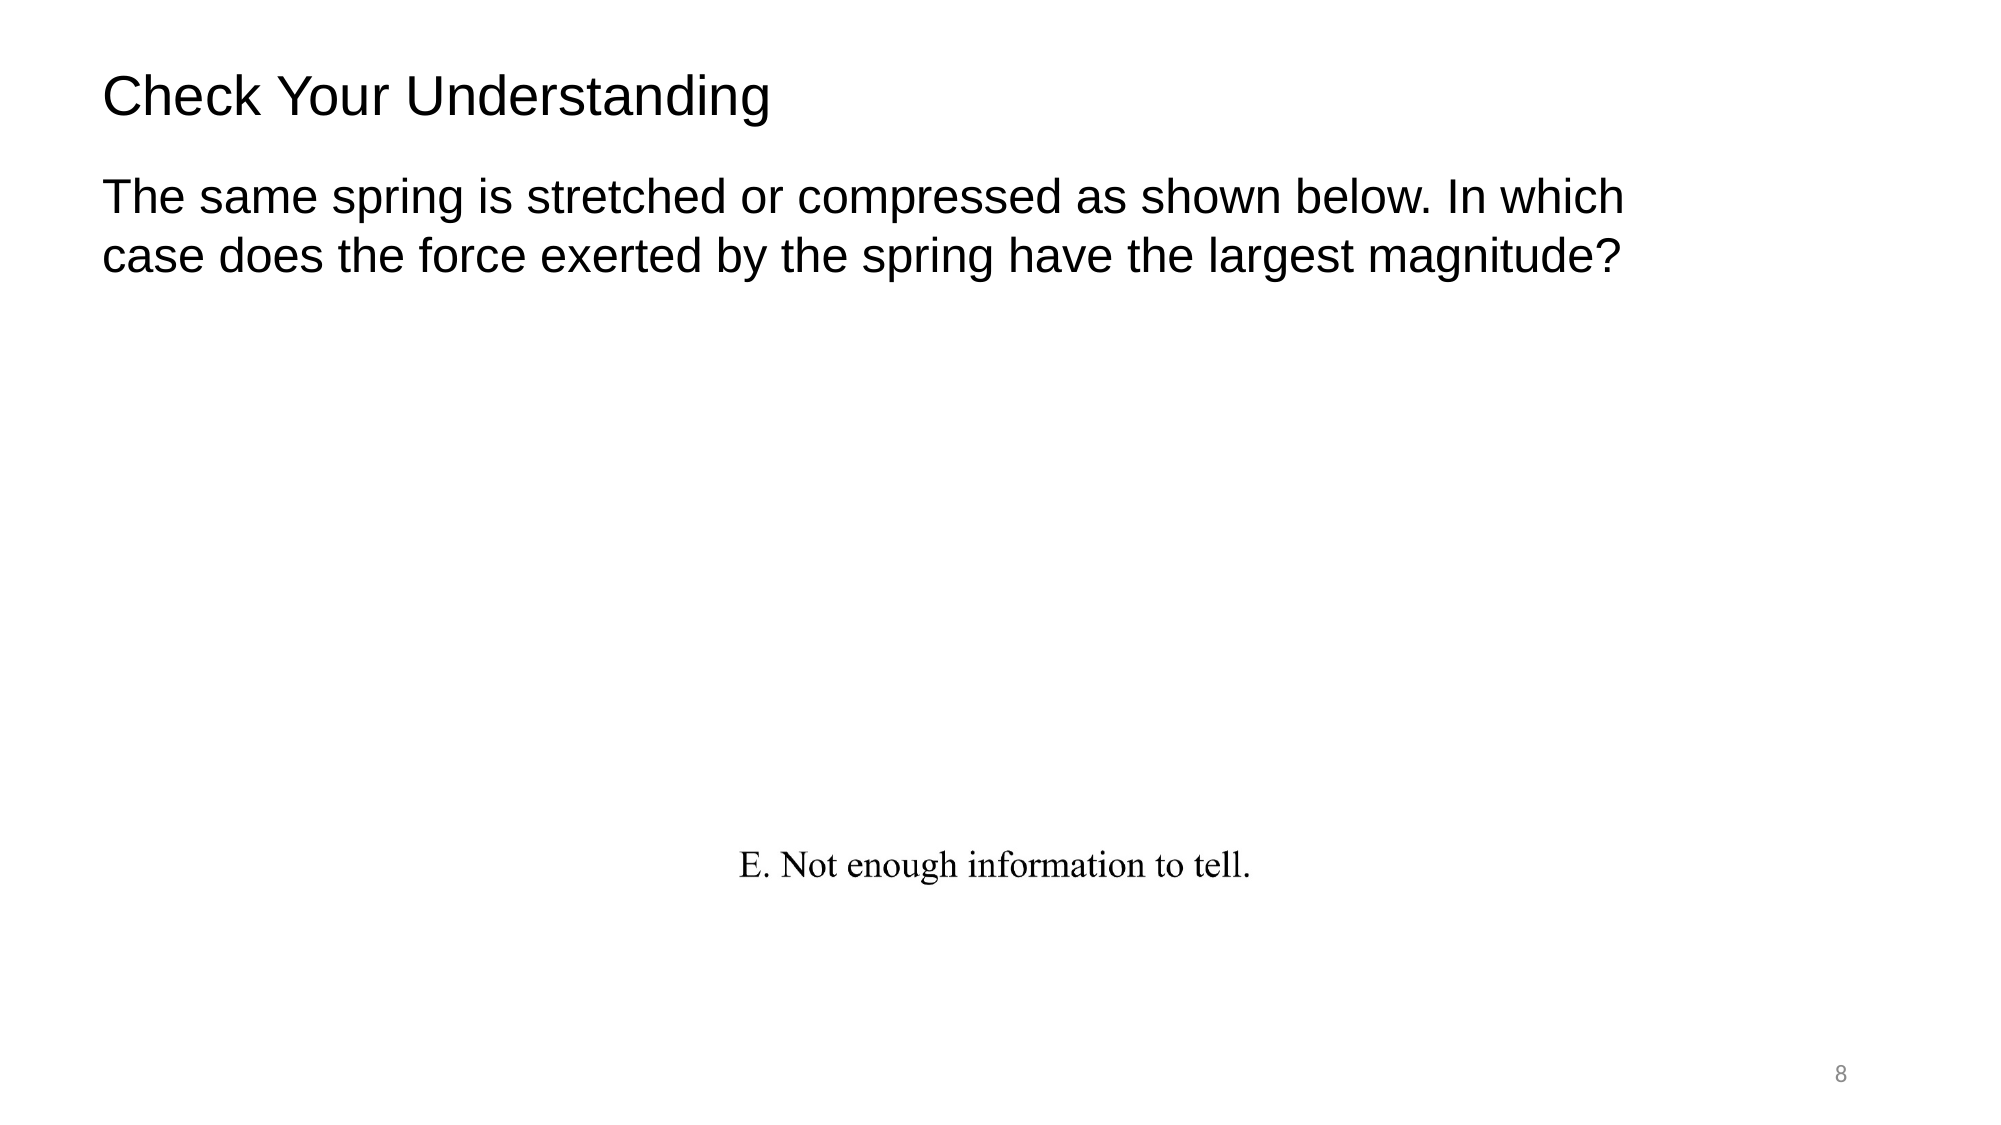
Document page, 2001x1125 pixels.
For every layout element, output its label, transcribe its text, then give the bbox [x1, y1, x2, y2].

picture [722, 830, 1253, 889]
text_box Check Your Understanding [101, 59, 1027, 137]
slide_number 8 [1412, 1042, 1863, 1103]
text_box The same spring is stretched or compressed as shown below. In which case does the force exerted by the spring have the largest magnitude? [101, 164, 1719, 379]
